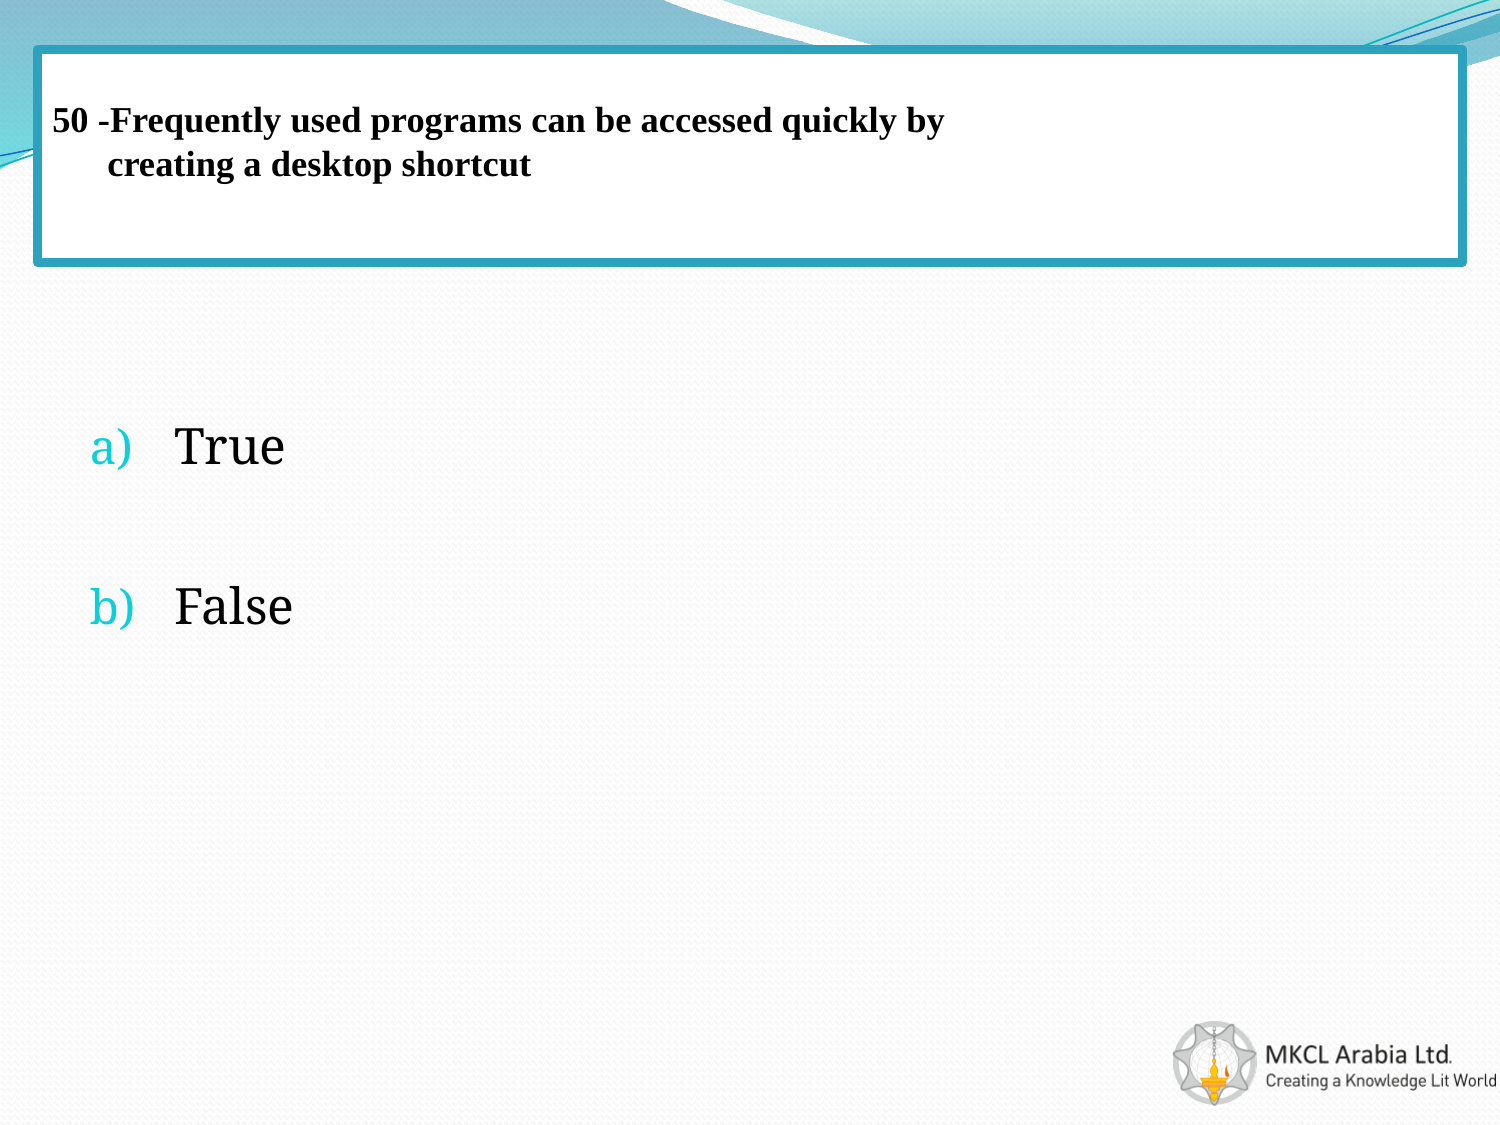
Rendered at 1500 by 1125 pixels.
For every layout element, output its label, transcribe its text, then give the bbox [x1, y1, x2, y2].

list True False [75, 317, 1425, 1038]
picture [1172, 1021, 1496, 1106]
title 50 -Frequently used programs can be accessed quickly by creating a desktop shortcut [37, 50, 1388, 238]
